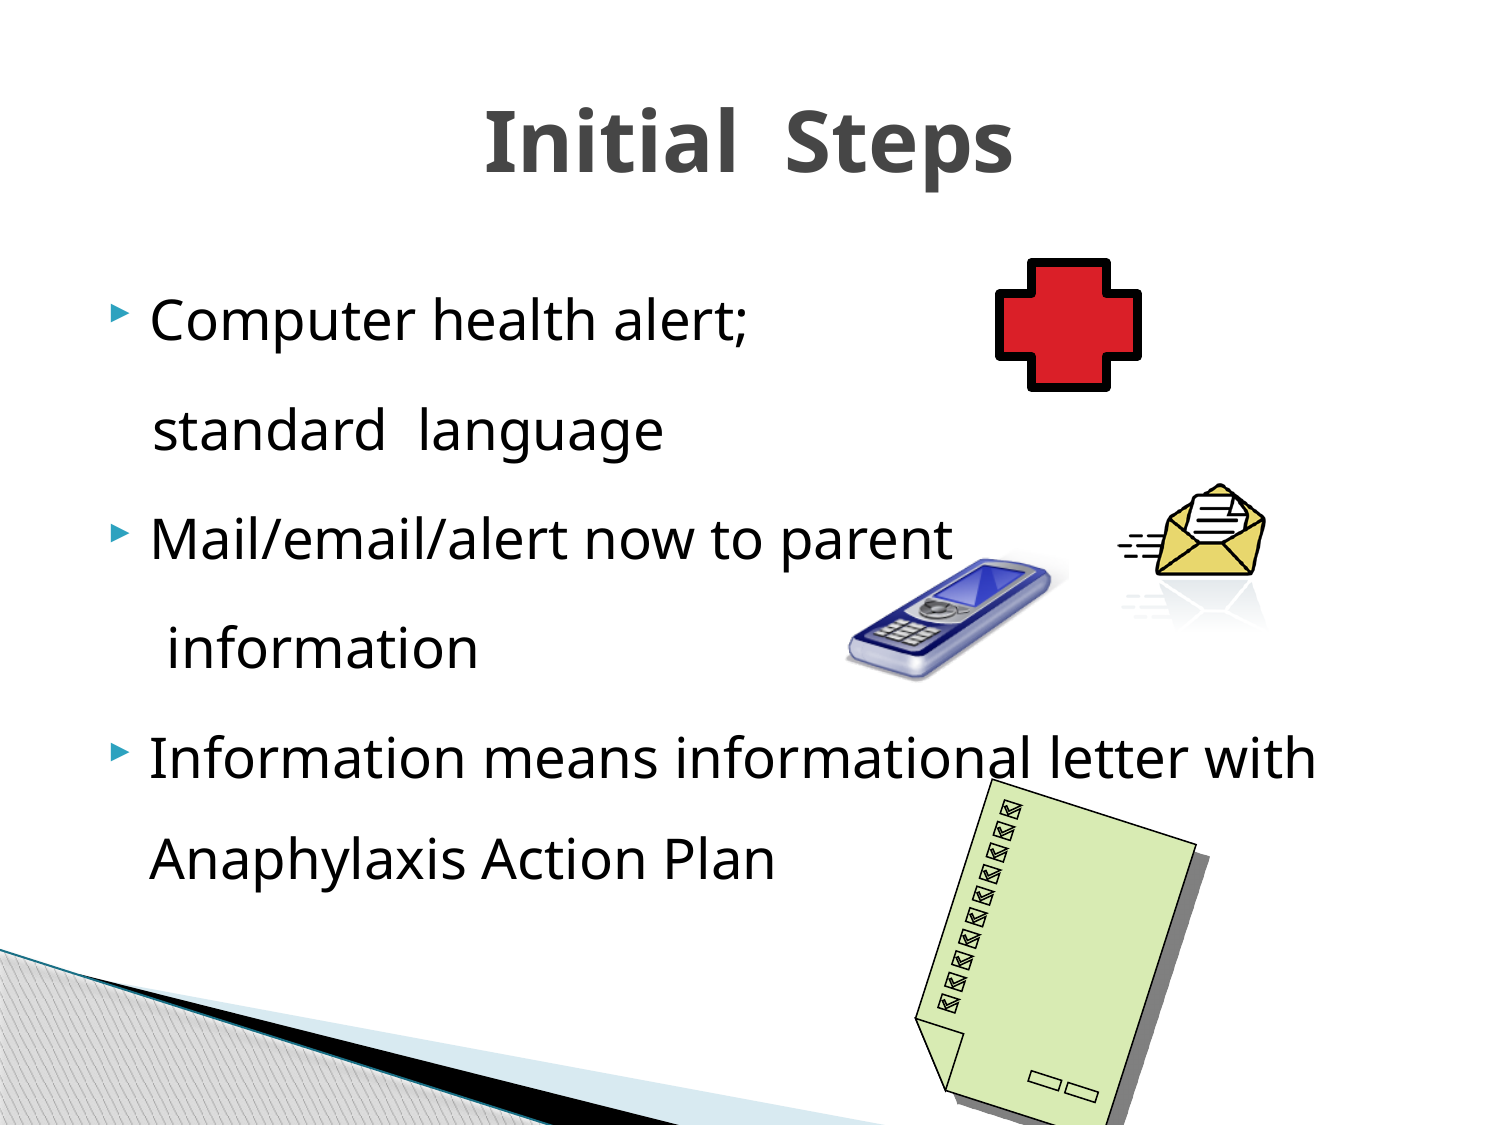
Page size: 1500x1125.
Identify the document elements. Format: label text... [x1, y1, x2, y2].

list Computer health alert; standard language Mail/email/alert now to parent information Information means informational letter with Anaphylaxis Action Plan [75, 243, 1425, 986]
text_box [915, 779, 1197, 1125]
title Initial Steps [75, 45, 1425, 233]
picture [843, 504, 1069, 730]
picture [1107, 474, 1284, 651]
text_box [995, 258, 1142, 392]
